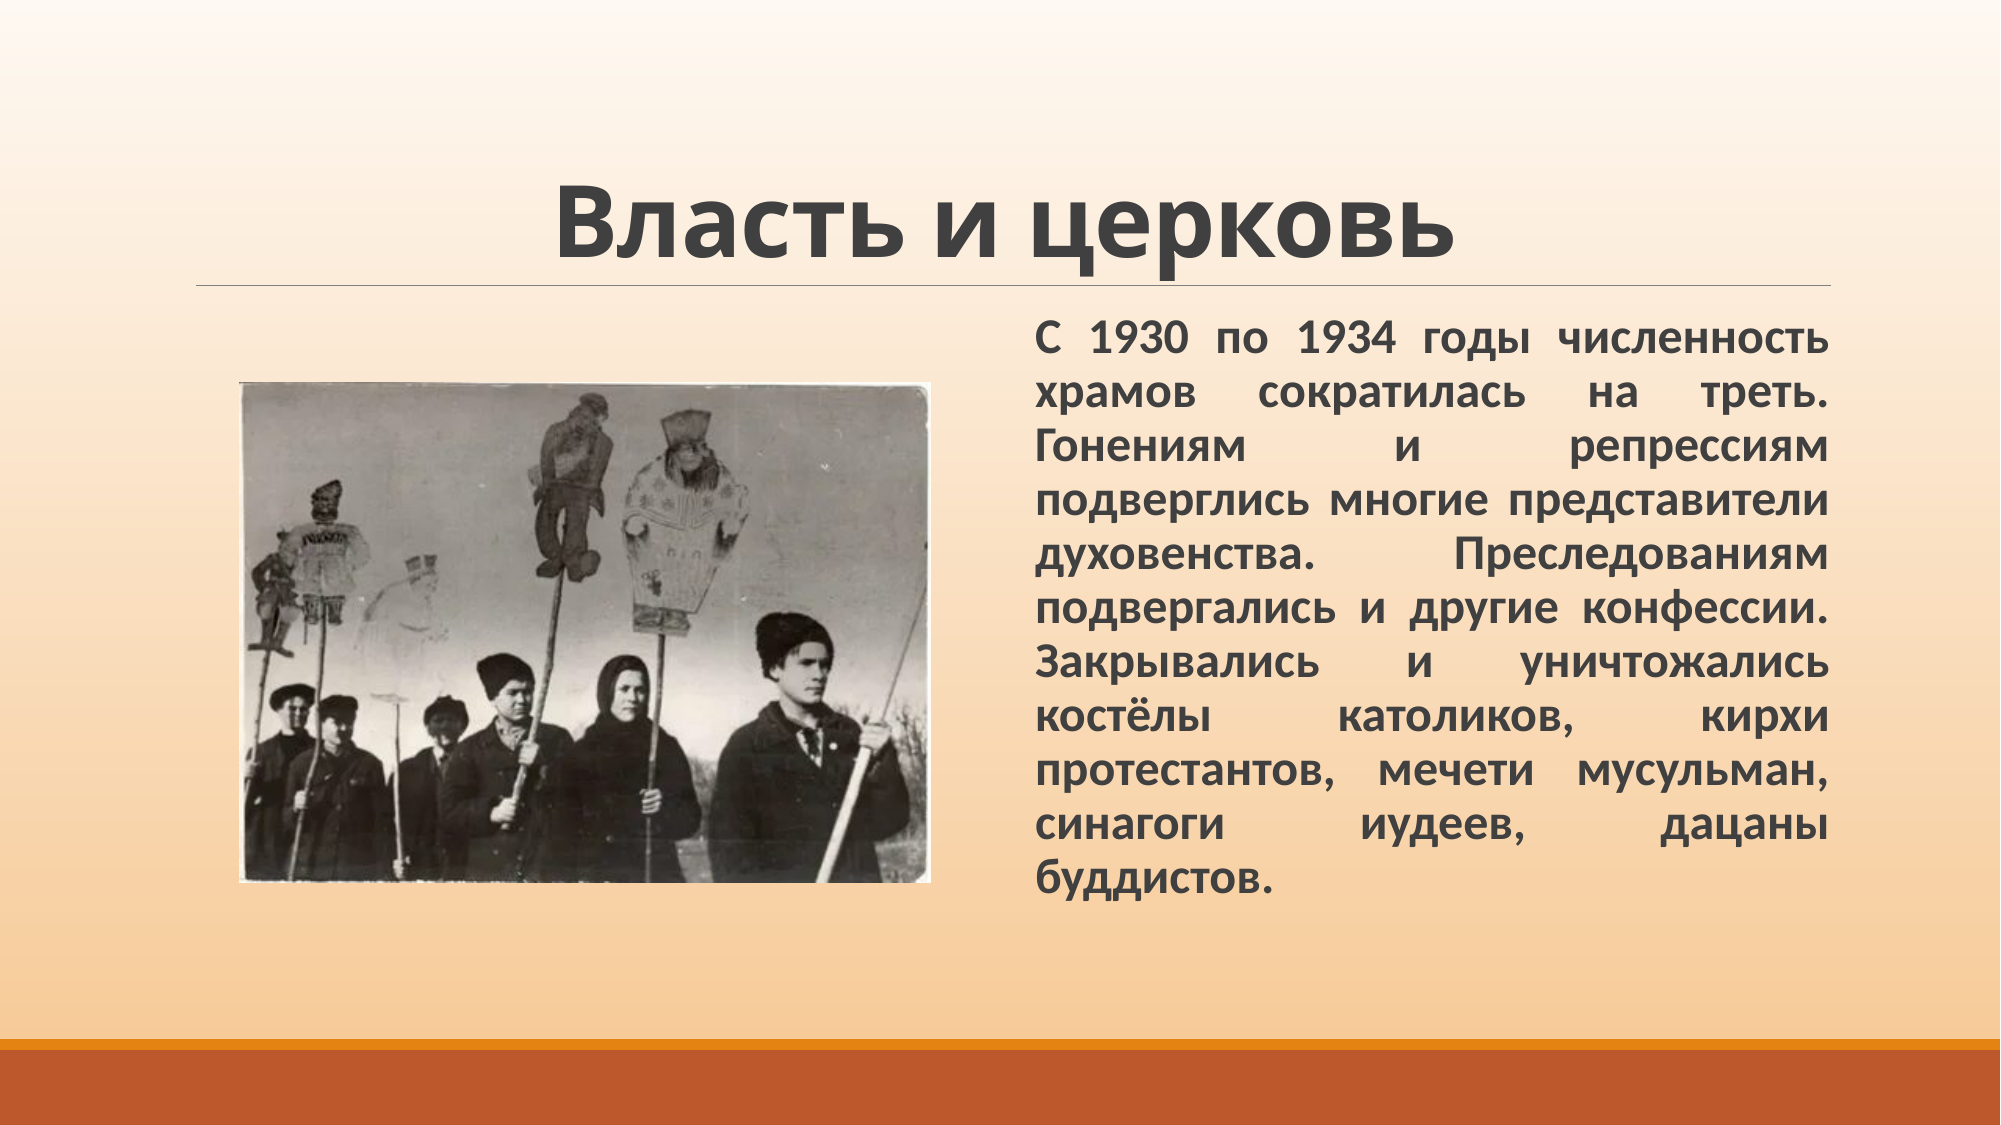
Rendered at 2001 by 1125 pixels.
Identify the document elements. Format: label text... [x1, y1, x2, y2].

title Власть и церковь [180, 47, 1830, 285]
list С 1930 по 1934 годы численность храмов сократилась на треть. Гонениям и репрессиям подверглись многие представители духовенства. Преследованиям подвергались и другие конфессии. Закрывались и уничтожались костёлы католиков, кирхи протестантов, мечети мусульман, синагоги иудеев, дацаны буддистов. [1020, 302, 1830, 963]
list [239, 382, 931, 884]
